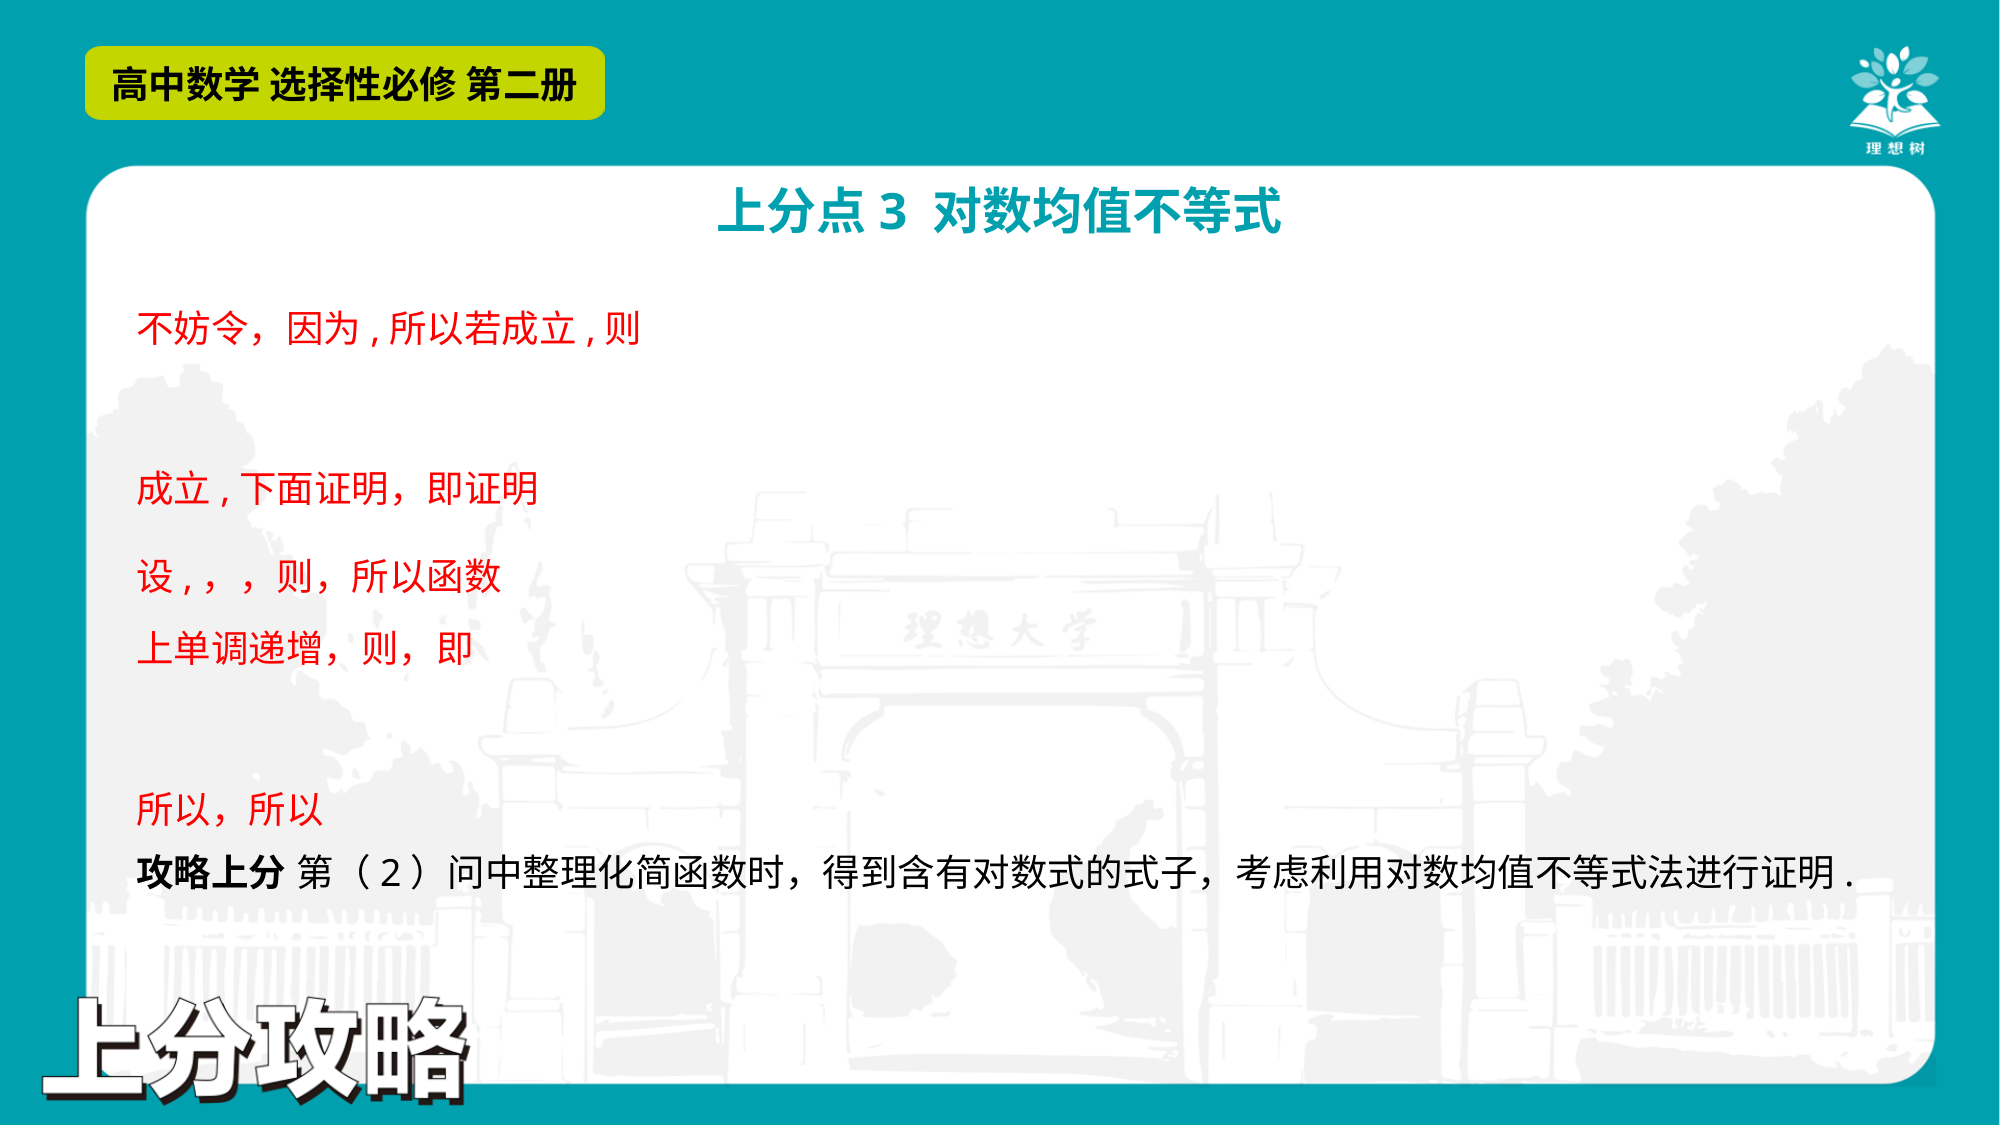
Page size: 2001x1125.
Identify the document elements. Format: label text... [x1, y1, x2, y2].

text_box 攻略上分 第（2）问中整理化简函数时，得到含有对数式的式子，考虑利用对数均值不等式法进行证明. [136, 827, 1865, 887]
picture [0, 0, 2000, 1125]
